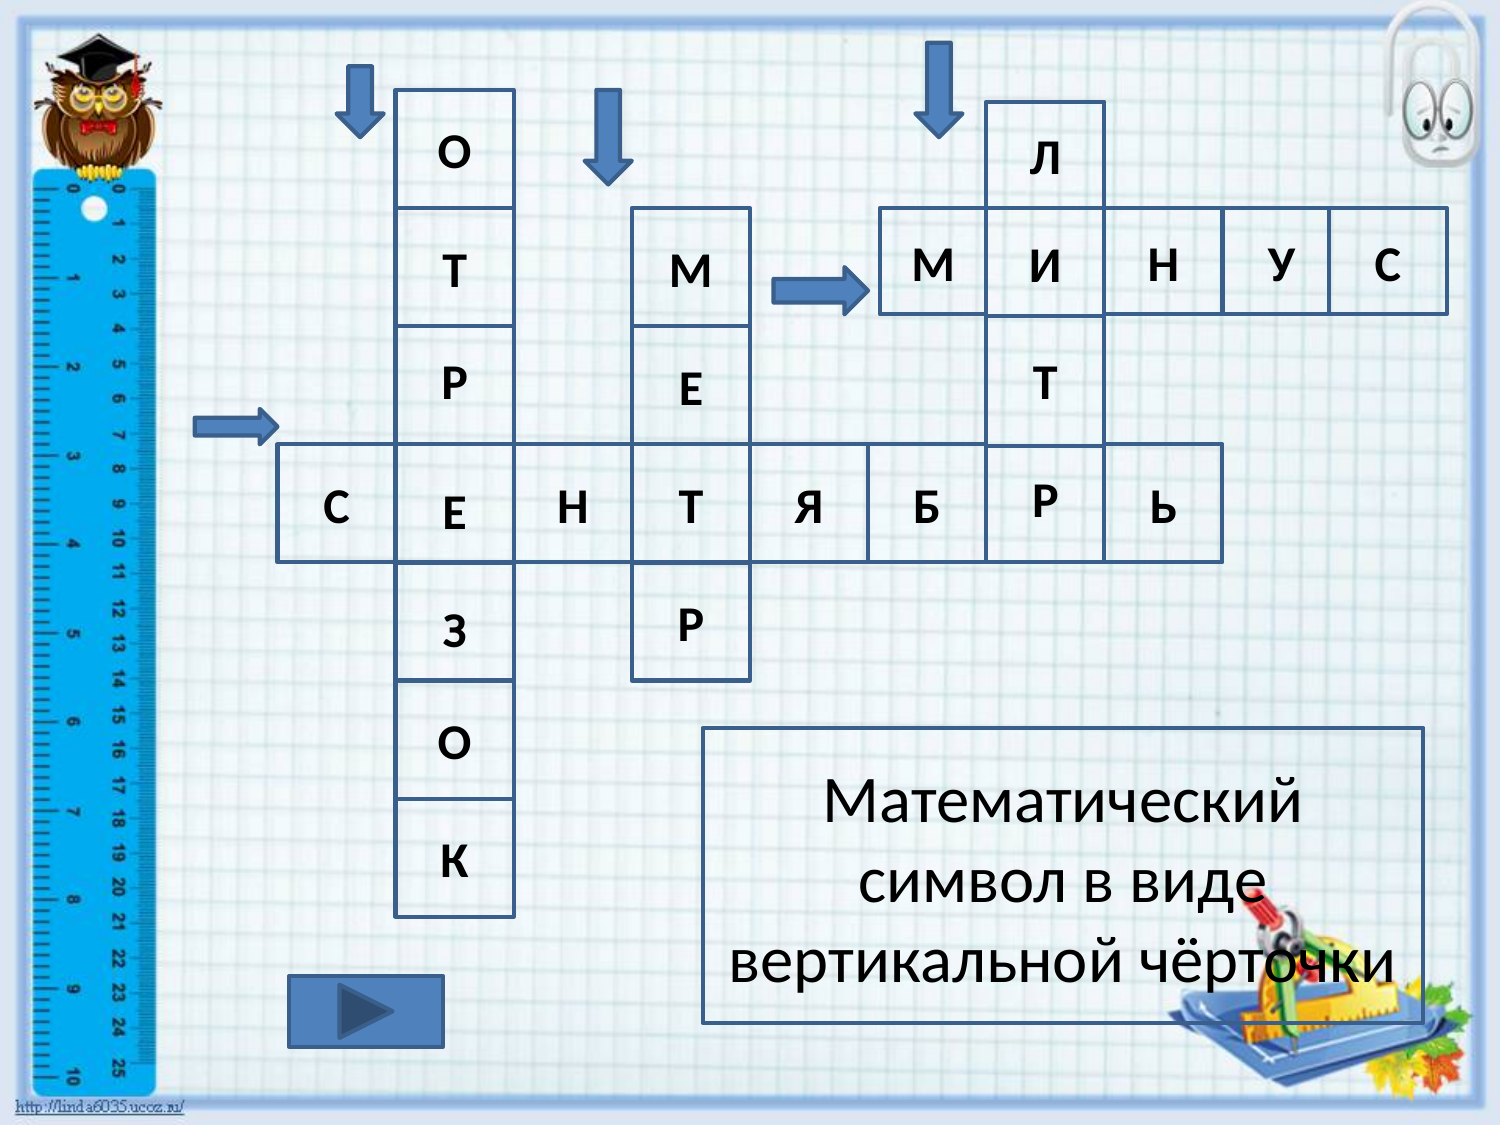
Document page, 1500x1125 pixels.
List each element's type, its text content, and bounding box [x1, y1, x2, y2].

text_box Л [984, 100, 1106, 210]
text_box Я [752, 442, 870, 564]
text_box С [275, 442, 398, 564]
text_box Т [634, 446, 752, 560]
text_box И [984, 210, 1106, 318]
text_box М [630, 206, 752, 325]
text_box [192, 406, 280, 447]
text_box [287, 974, 445, 1049]
text_box З [393, 560, 516, 678]
text_box Н [512, 442, 634, 564]
text_box Е [630, 324, 752, 446]
text_box [582, 87, 634, 187]
text_box Т [393, 206, 516, 328]
text_box О [393, 678, 516, 797]
text_box Ь [1102, 442, 1224, 564]
text_box Е [398, 442, 512, 560]
picture [0, 0, 1500, 1125]
text_box Т [984, 318, 1106, 448]
text_box У [1220, 206, 1327, 316]
text_box Р [393, 328, 516, 442]
text_box [913, 40, 965, 140]
text_box К [393, 797, 516, 919]
text_box [334, 64, 386, 140]
text_box Р [984, 448, 1102, 564]
text_box Б [870, 442, 984, 564]
text_box Н [1102, 206, 1220, 316]
text_box Математический символ в виде вертикальной чёрточки [701, 726, 1425, 1025]
text_box Р [630, 560, 752, 683]
text_box [771, 265, 871, 317]
text_box О [393, 88, 516, 206]
text_box С [1327, 206, 1449, 316]
text_box М [878, 206, 988, 316]
